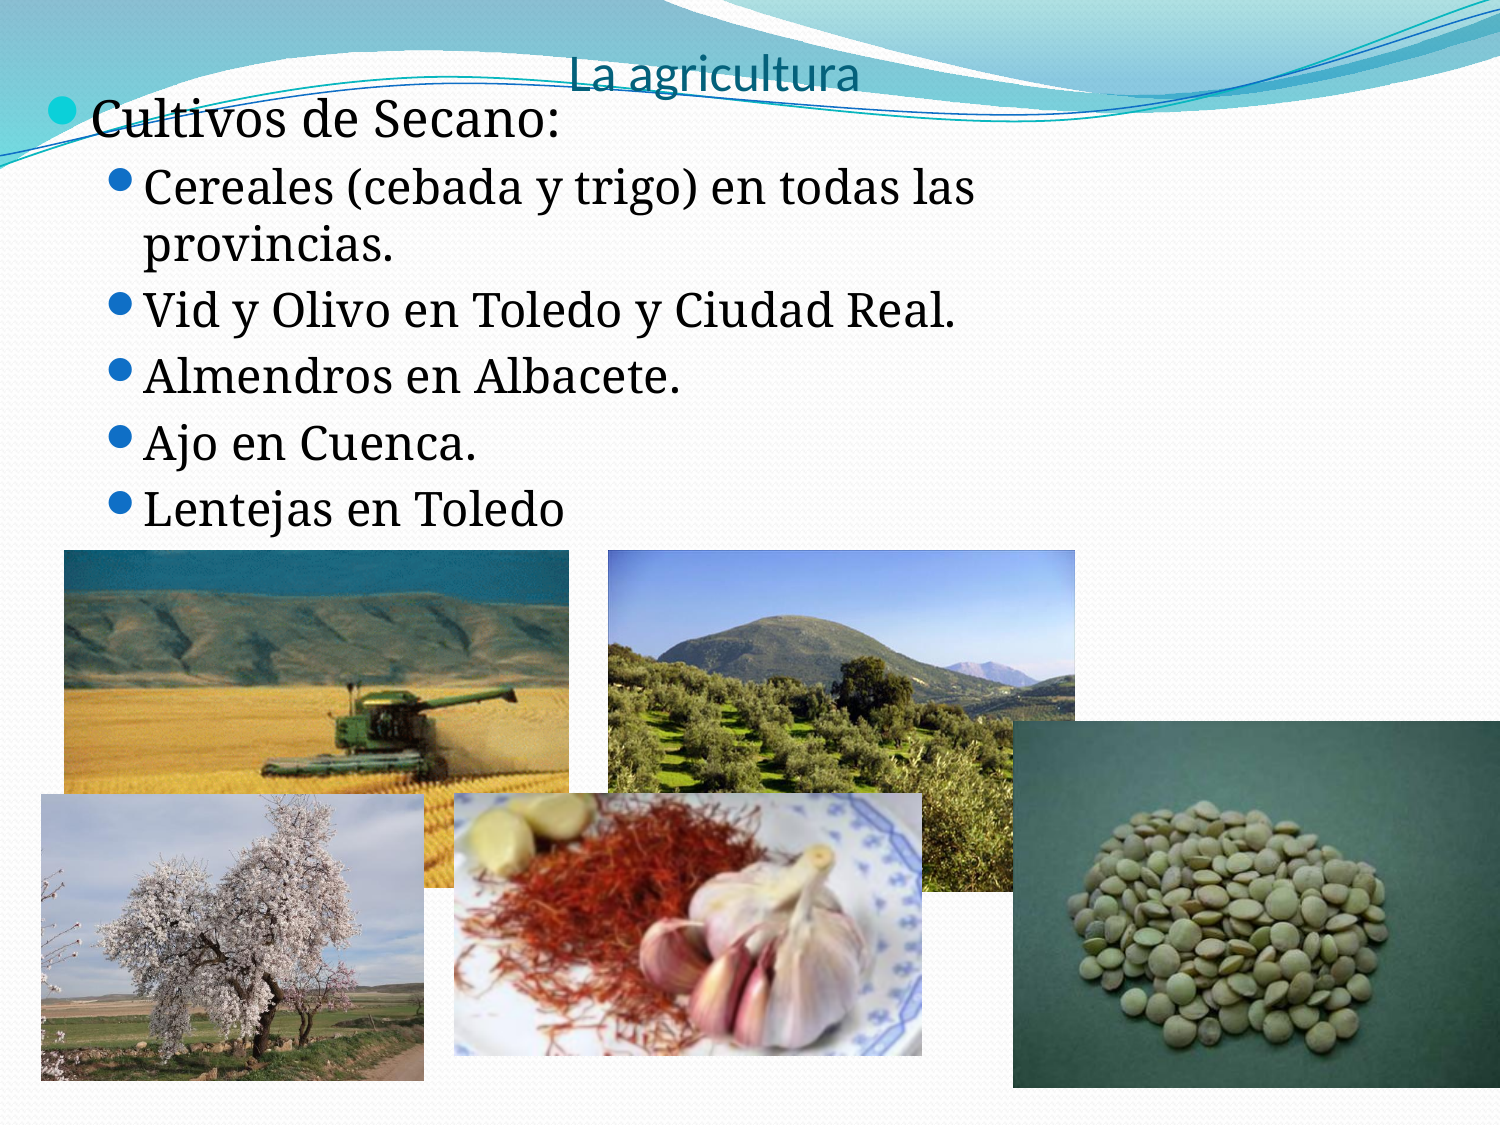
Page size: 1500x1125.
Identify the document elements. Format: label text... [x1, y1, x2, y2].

title La agricultura [568, 30, 1341, 103]
list Cultivos de Secano: Cereales (cebada y trigo) en todas las provincias. Vid y Olivo en Toledo y Ciudad Real. Almendros en Albacete. Ajo en Cuenca. Lentejas en Toledo [29, 78, 1034, 548]
picture [40, 550, 1500, 1088]
